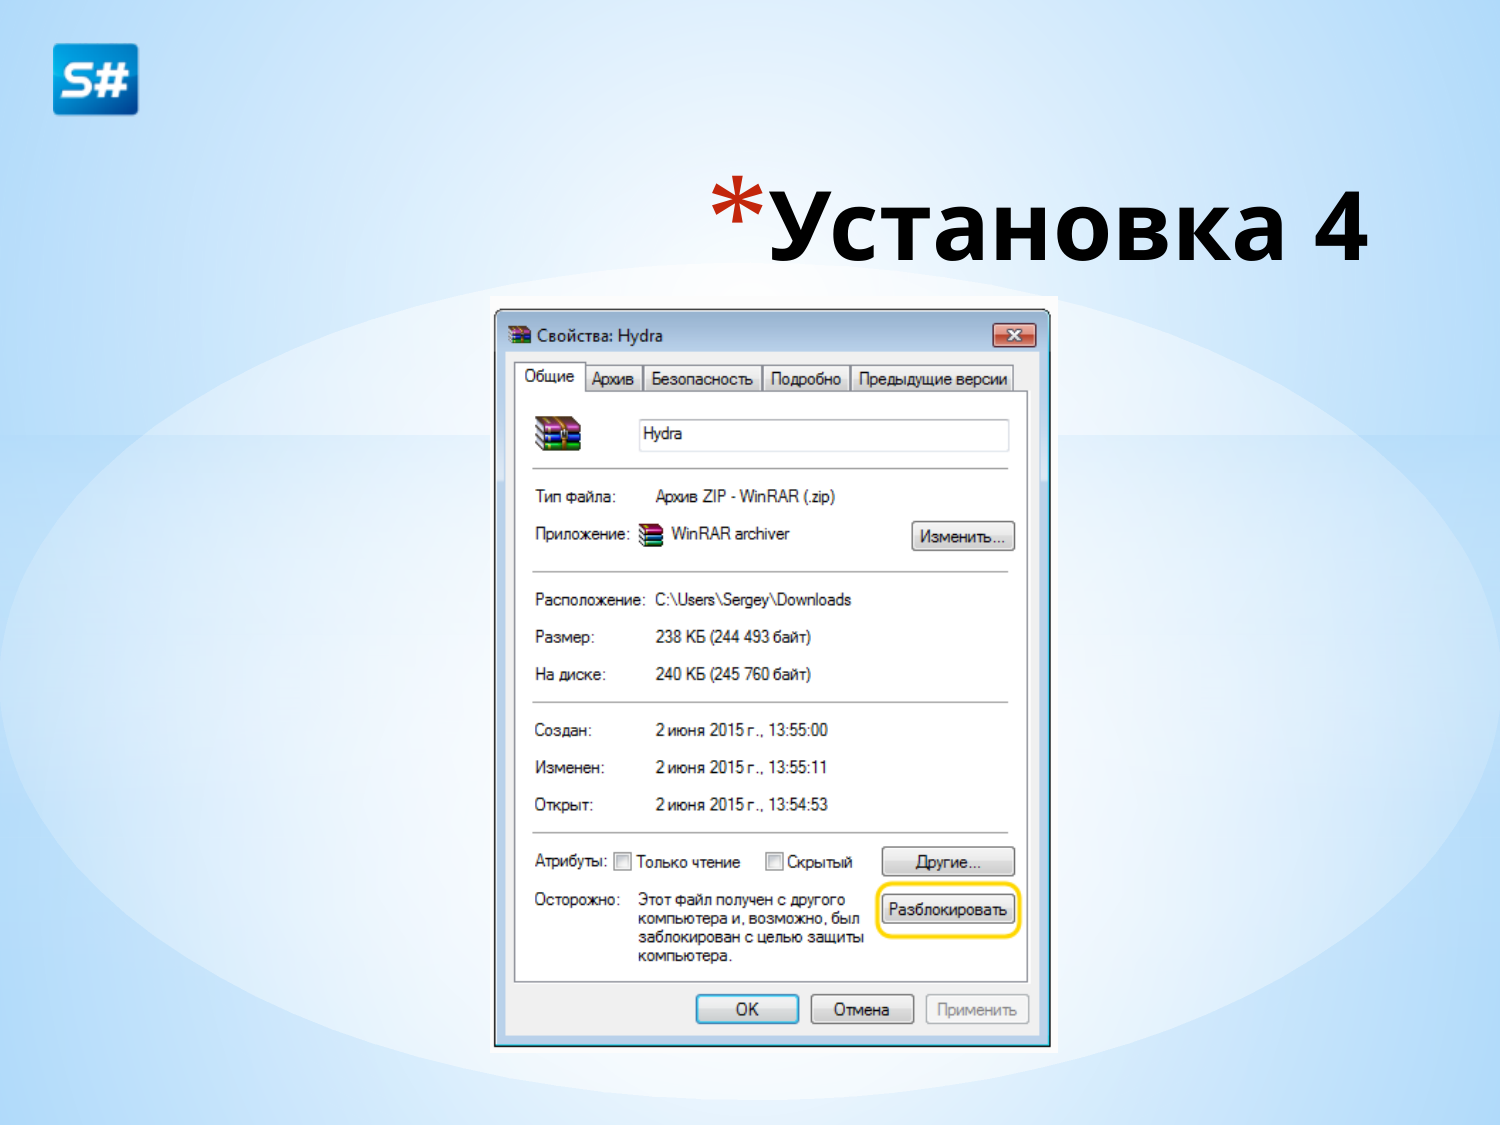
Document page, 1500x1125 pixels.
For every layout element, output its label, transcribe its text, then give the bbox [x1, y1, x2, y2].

title Установка 4 [431, 90, 1410, 287]
picture [52, 42, 141, 118]
picture [489, 296, 1058, 1053]
